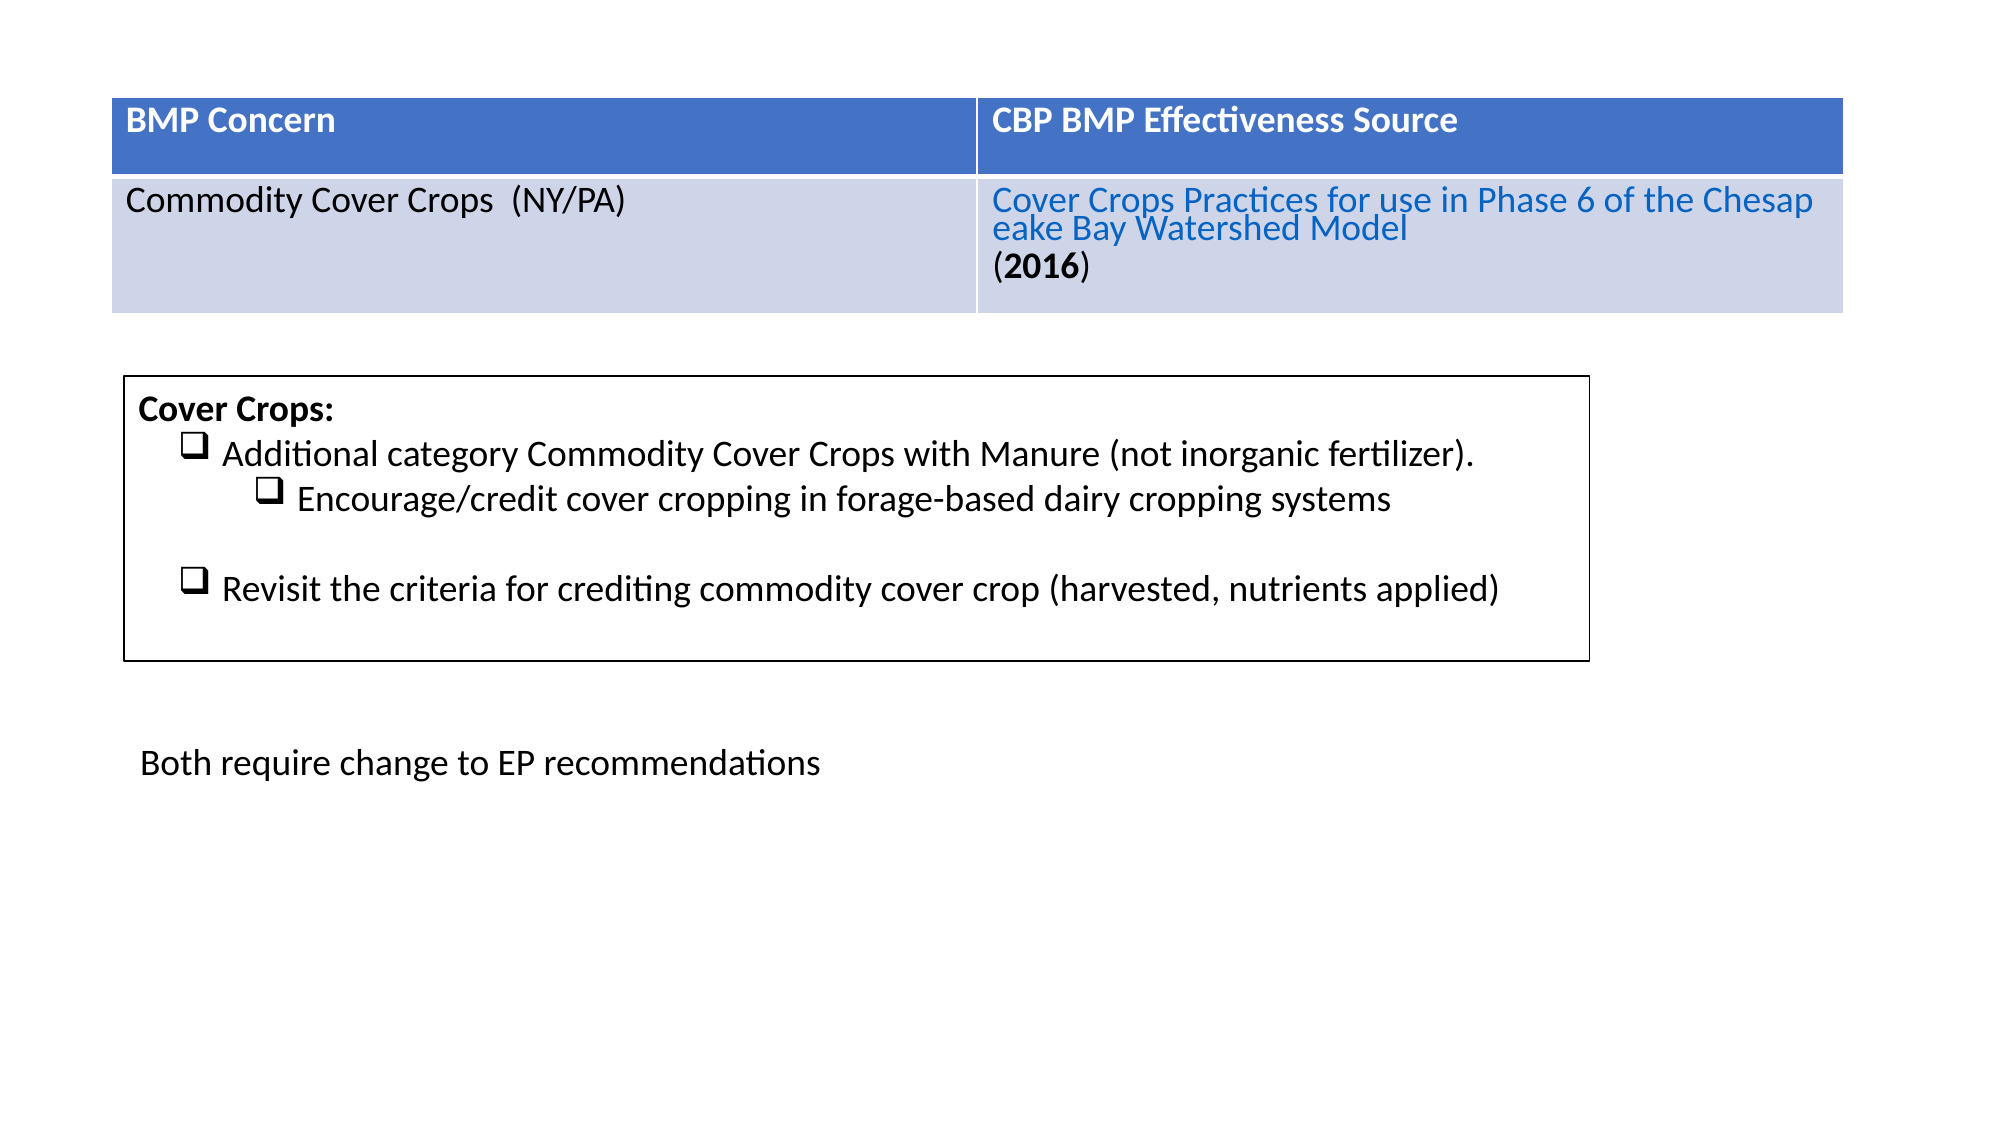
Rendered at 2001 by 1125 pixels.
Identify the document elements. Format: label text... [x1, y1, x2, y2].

table_header BMP Concern [112, 98, 976, 174]
table_cell Commodity Cover Crops (NY/PA) [112, 179, 976, 313]
table_cell Cover Crops Practices for use in Phase 6 of the Chesapeake Bay Watershed Model (2016) [978, 179, 1843, 313]
text_box Cover Crops: Additional category Commodity Cover Crops with Manure (not inorganic fertilizer). Encourage/credit cover cropping in forage-based dairy cropping systems Revisit the criteria for crediting commodity cover crop (harvested, nutrients applied) [123, 376, 1590, 661]
text_box Both require change to EP recommendations [125, 730, 1476, 836]
table_header CBP BMP Effectiveness Source [978, 98, 1843, 174]
